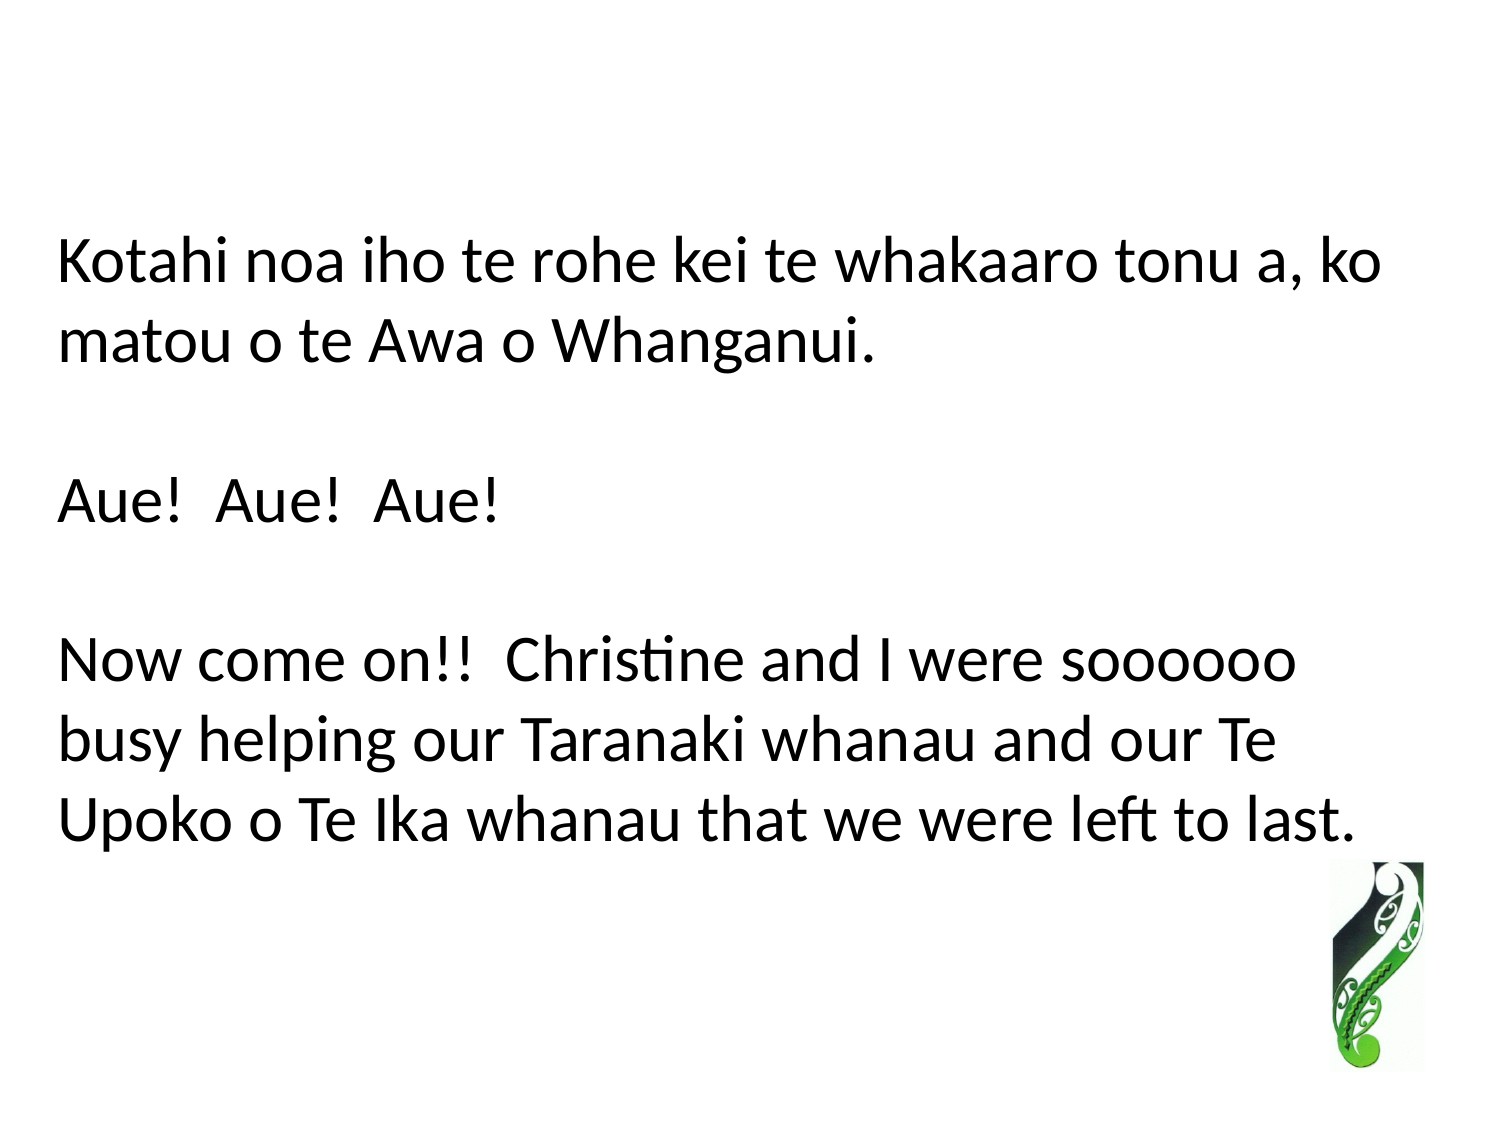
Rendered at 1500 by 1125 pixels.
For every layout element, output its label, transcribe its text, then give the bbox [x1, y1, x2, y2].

picture [1330, 859, 1426, 1073]
text_box Kotahi noa iho te rohe kei te whakaaro tonu a, ko matou o te Awa o Whanganui. Aue! Aue! Aue! Now come on!! Christine and I were soooooo busy helping our Taranaki whanau and our Te Upoko o Te Ika whanau that we were left to last. [42, 208, 1401, 863]
